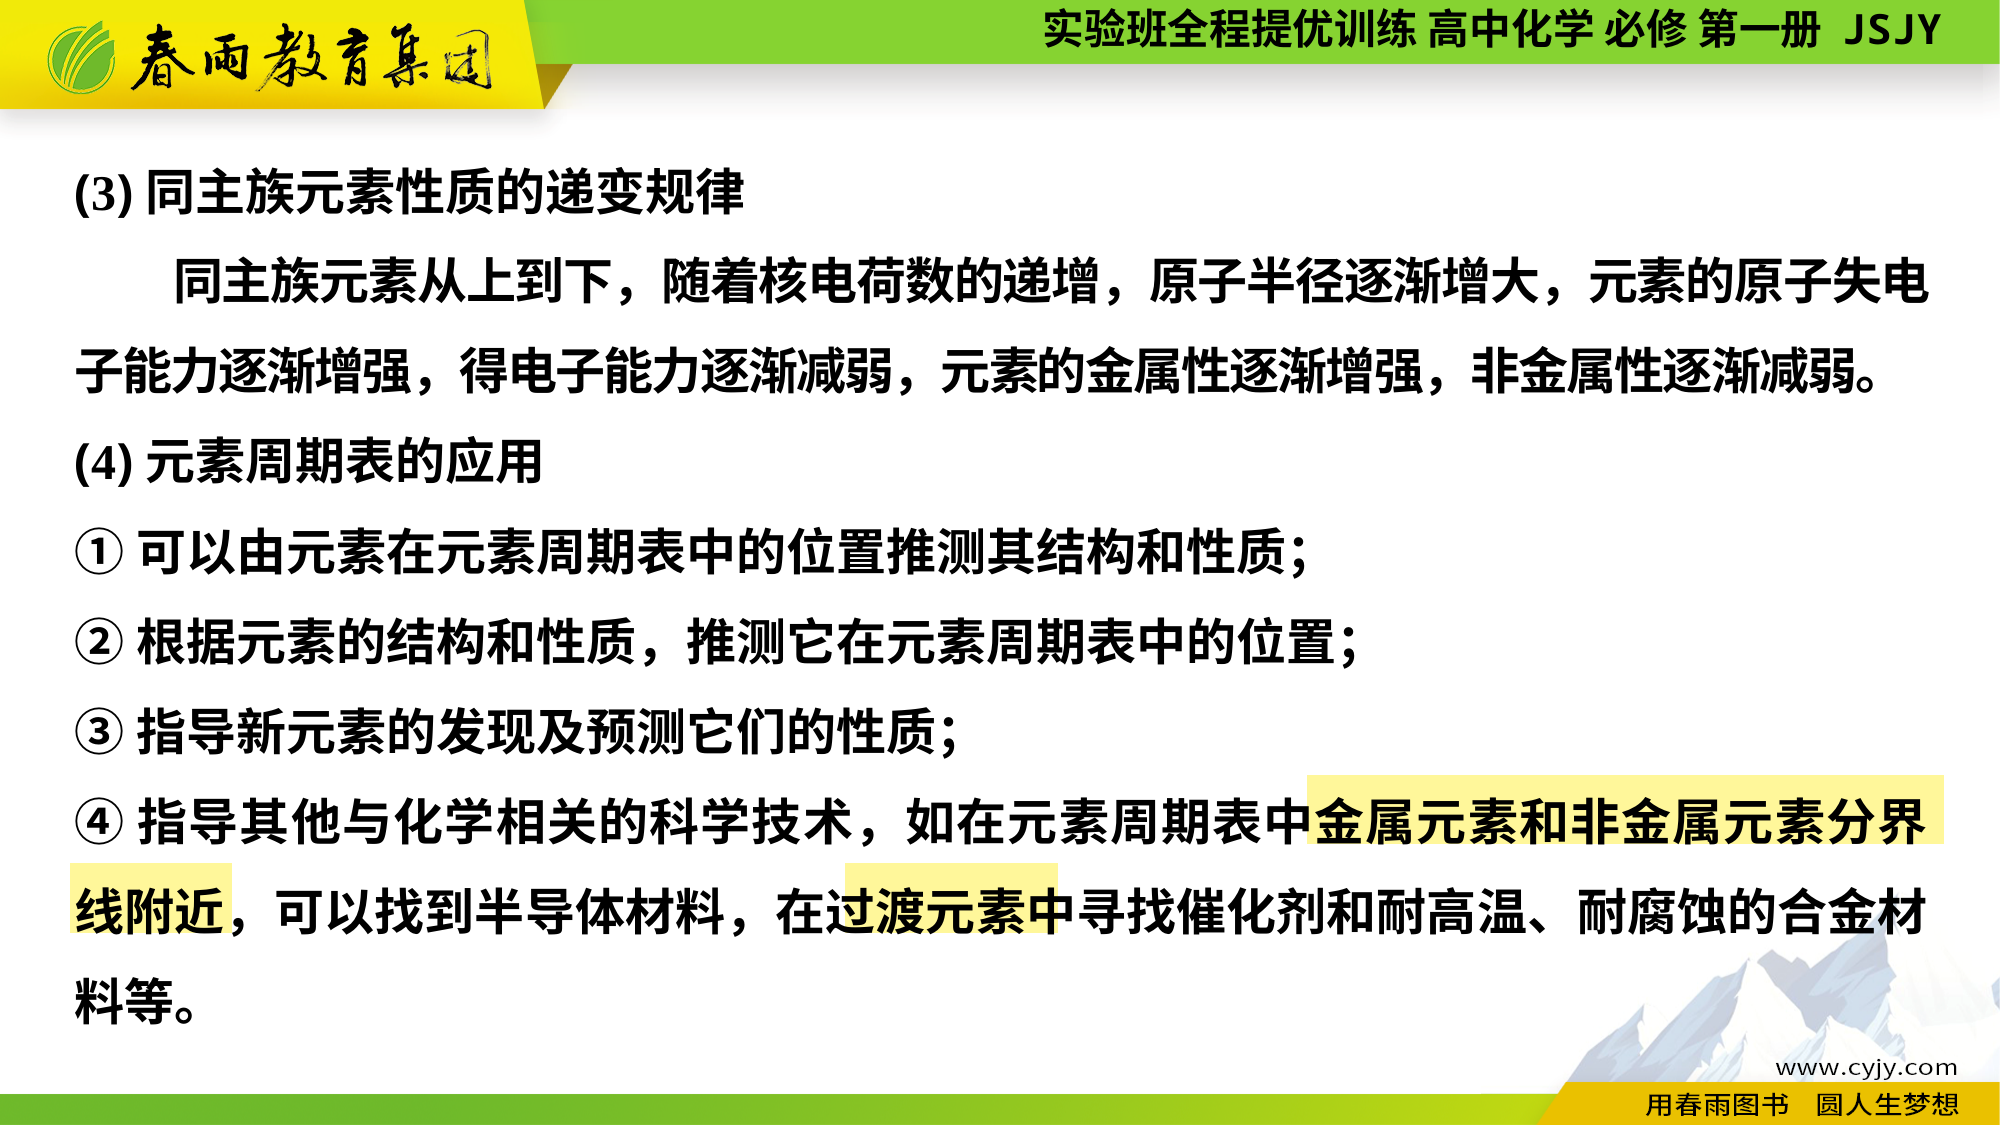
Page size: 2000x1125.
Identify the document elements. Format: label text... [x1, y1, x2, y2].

list (3)同主族元素性质的递变规律 同主族元素从上到下，随着核电荷数的递增，原子半径逐渐增大，元素的原子失电子能力逐渐增强，得电子能力逐渐减弱，元素的金属性逐渐增强，非金属性逐渐减弱。 (4)元素周期表的应用 ①可以由元素在元素周期表中的位置推测其结构和性质； ②根据元素的结构和性质，推测它在元素周期表中的位置； ③指导新元素的发现及预测它们的性质； ④指导其他与化学相关的科学技术，如在元素周期表中金属元素和非金属元素分界线附近，可以找到半导体材料，在过渡元素中寻找催化剂和耐高温、耐腐蚀的合金材料等。 [59, 122, 1944, 1047]
picture [0, 0, 2000, 1125]
